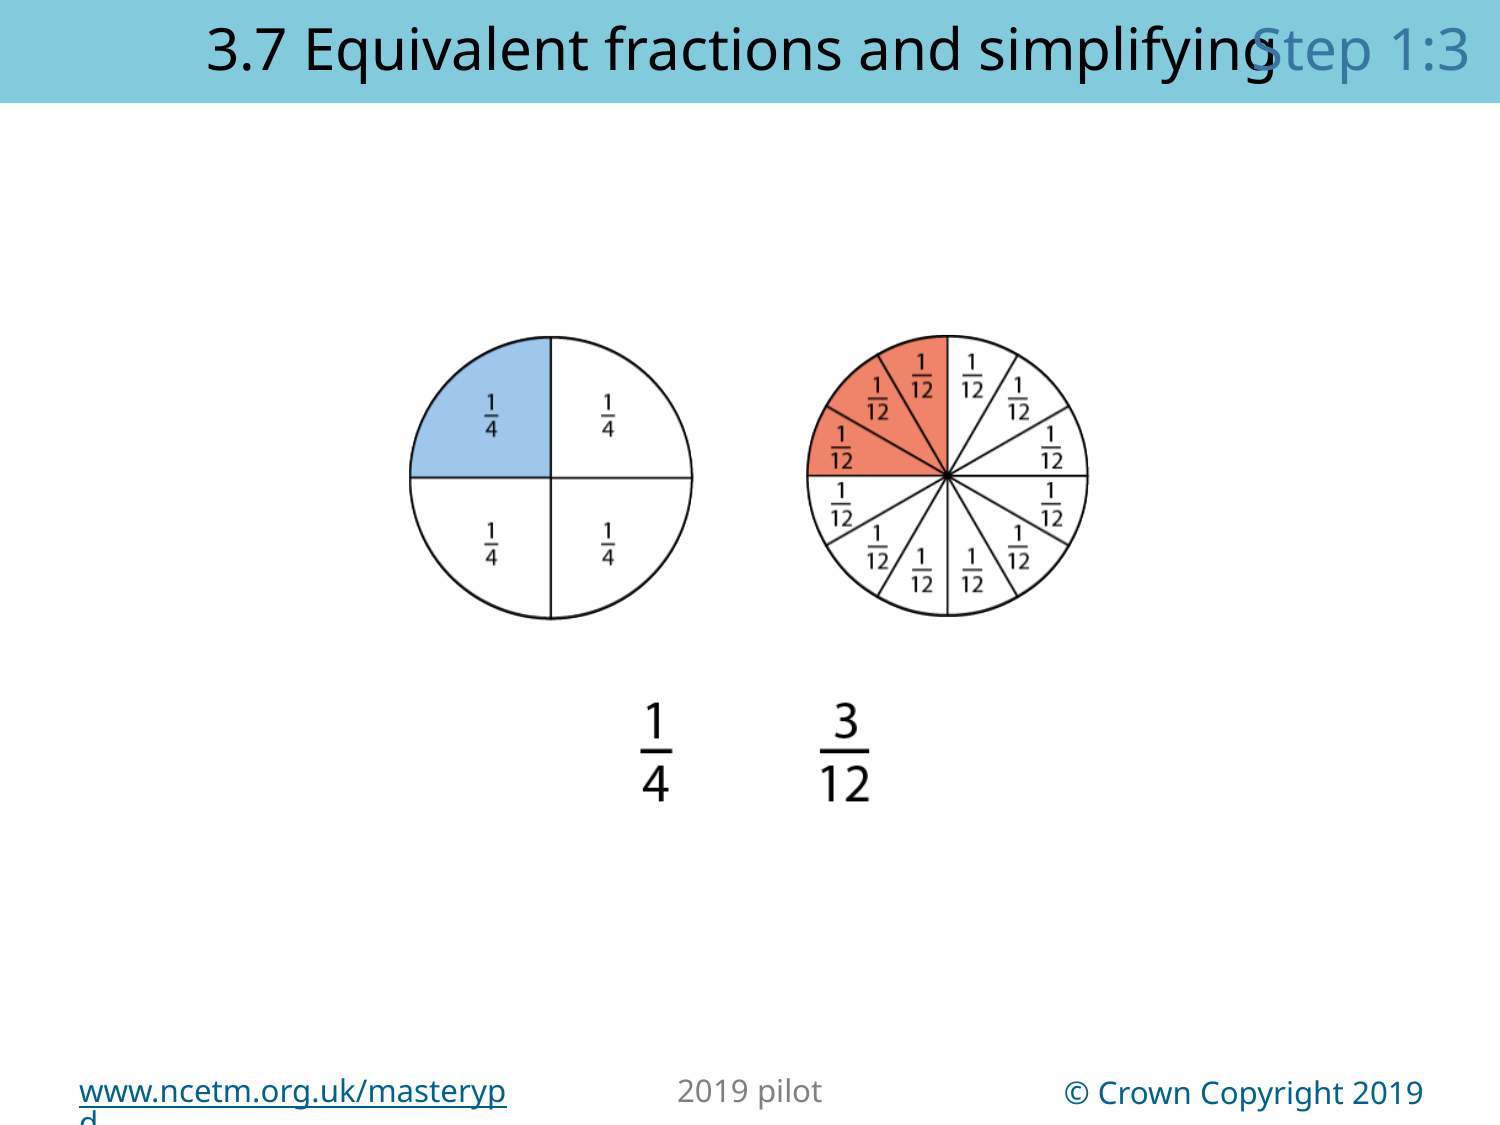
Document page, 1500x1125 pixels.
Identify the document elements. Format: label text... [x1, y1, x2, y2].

picture [246, 317, 1254, 630]
picture [246, 662, 1254, 821]
list Step 1:3 [0, 0, 1500, 104]
